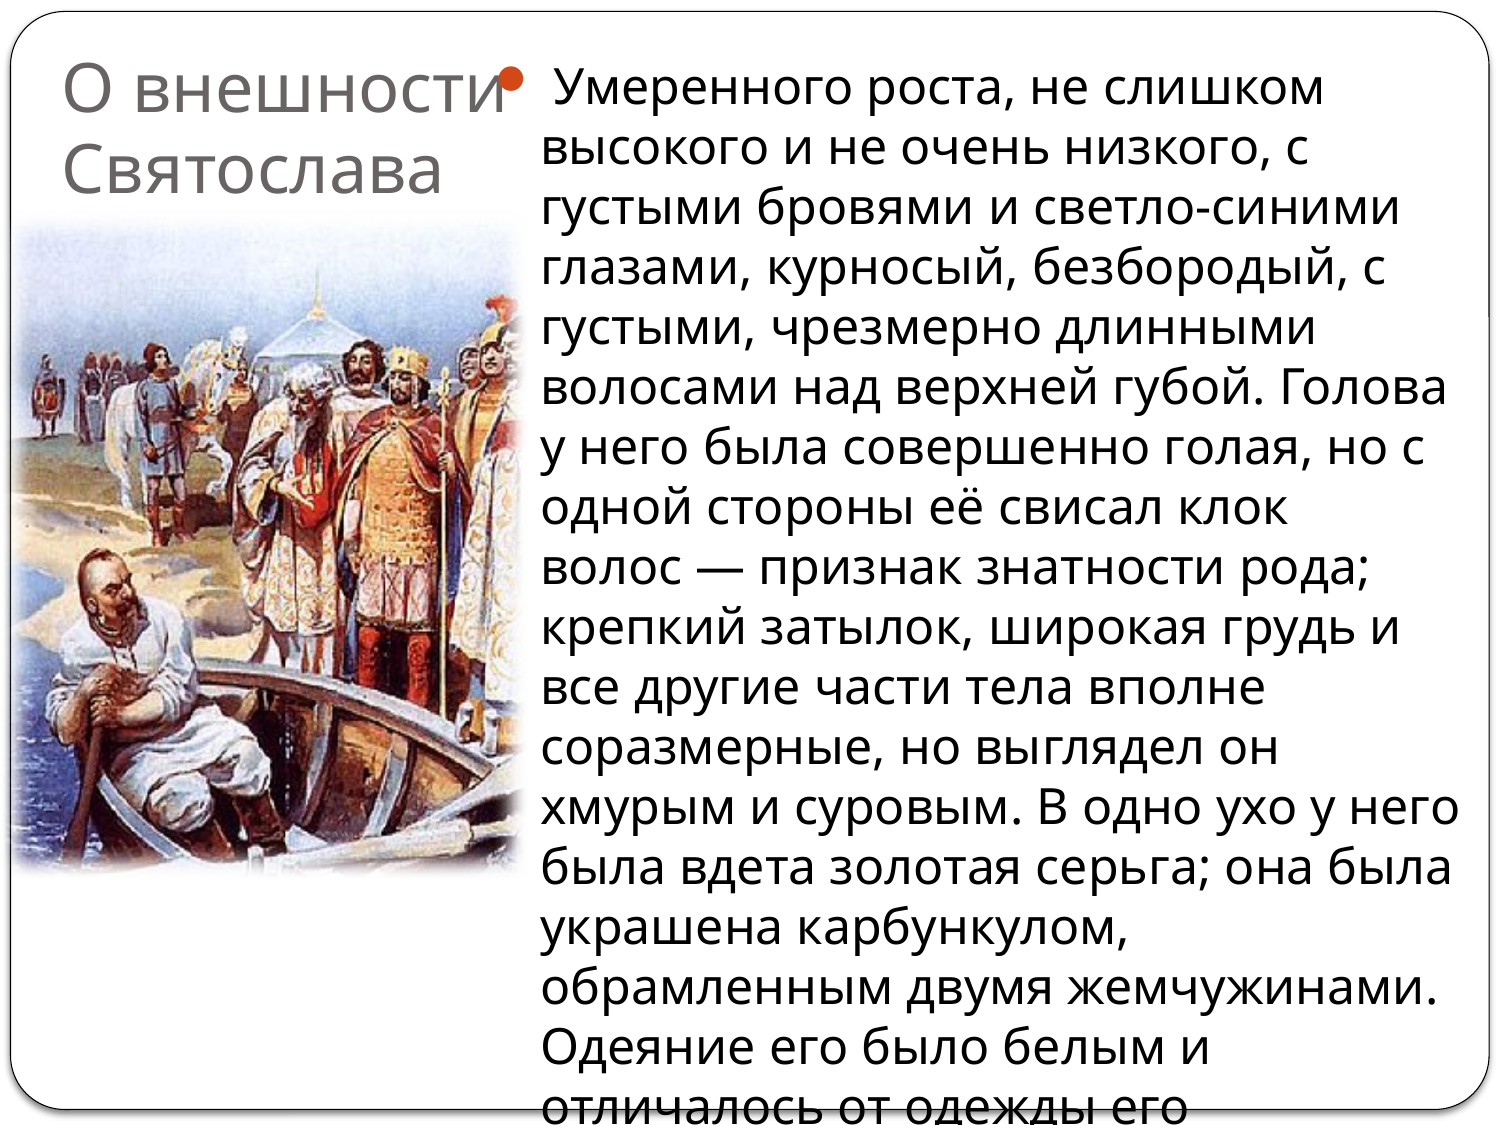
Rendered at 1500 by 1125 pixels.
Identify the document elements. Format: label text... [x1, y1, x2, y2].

list Умеренного роста, не слишком высокого и не очень низкого, с густыми бровями и светло-синими глазами, курносый, безбородый, с густыми, чрезмерно длинными волосами над верхней губой. Голова у него была совершенно голая, но с одной стороны её свисал клок волос — признак знатности рода; крепкий затылок, широкая грудь и все другие части тела вполне соразмерные, но выглядел он хмурым и суровым. В одно ухо у него была вдета золотая серьга; она была украшена карбункулом, обрамленным двумя жемчужинами. Одеяние его было белым и отличалось от одежды его приближённых только заметной чистотой» [480, 46, 1500, 1090]
picture [0, 210, 528, 880]
title О внешности Святослава [46, 35, 750, 209]
